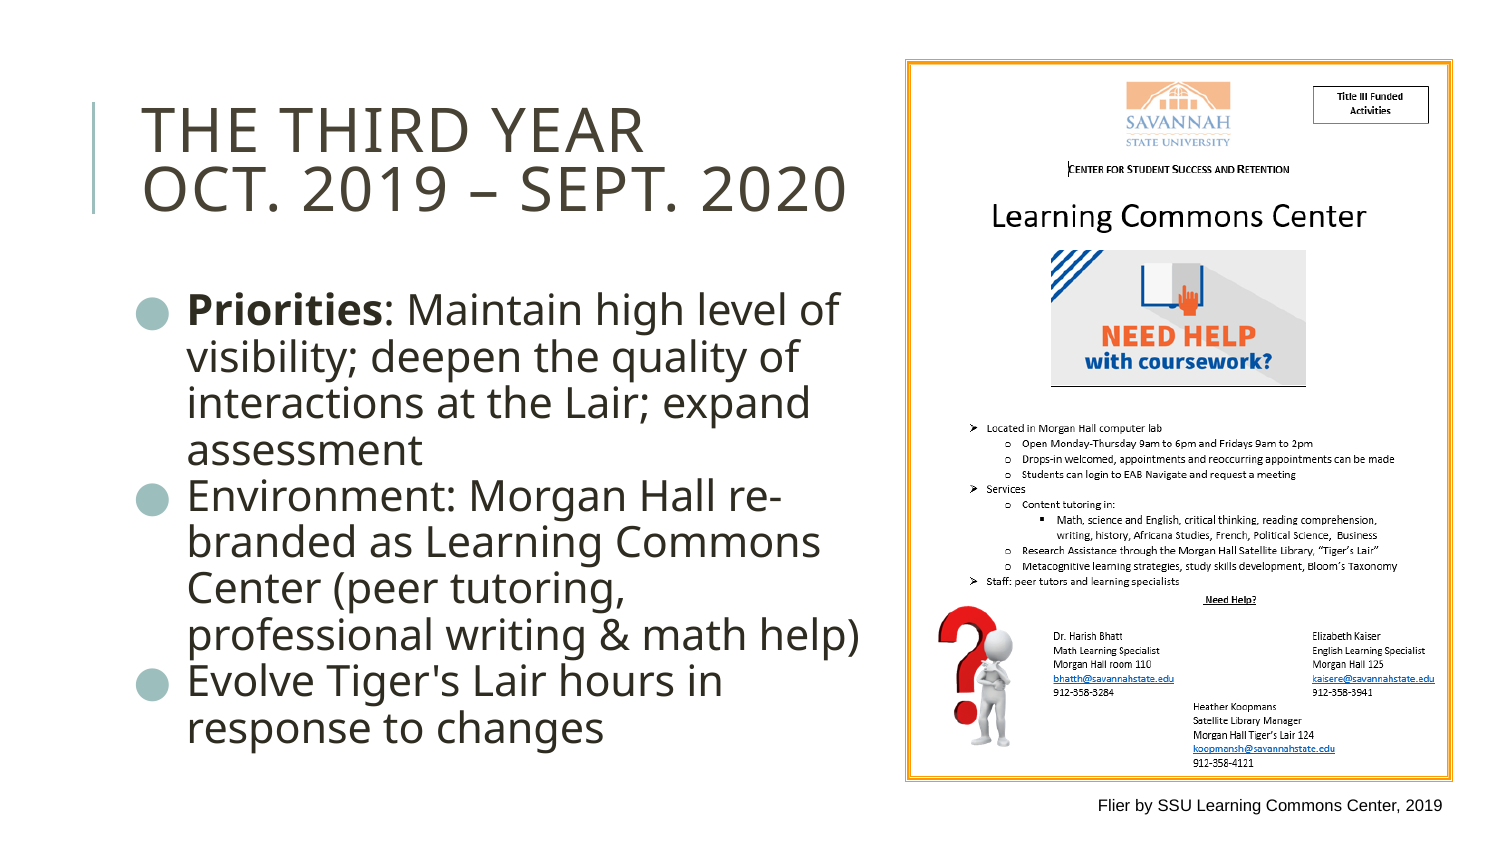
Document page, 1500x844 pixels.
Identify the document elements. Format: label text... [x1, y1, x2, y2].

picture [899, 55, 1459, 788]
title The Third Year Oct. 2019 – Sept. 2020 [126, 71, 873, 257]
list Priorities: Maintain high level of visibility; deepen the quality of interactions at the Lair; expand assessment Environment: Morgan Hall re-branded as Learning Commons Center (peer tutoring, professional writing & math help) Evolve Tiger's Lair hours in response to changes [126, 281, 873, 777]
text_box Flier by SSU Learning Commons Center, 2019 [988, 794, 1458, 823]
